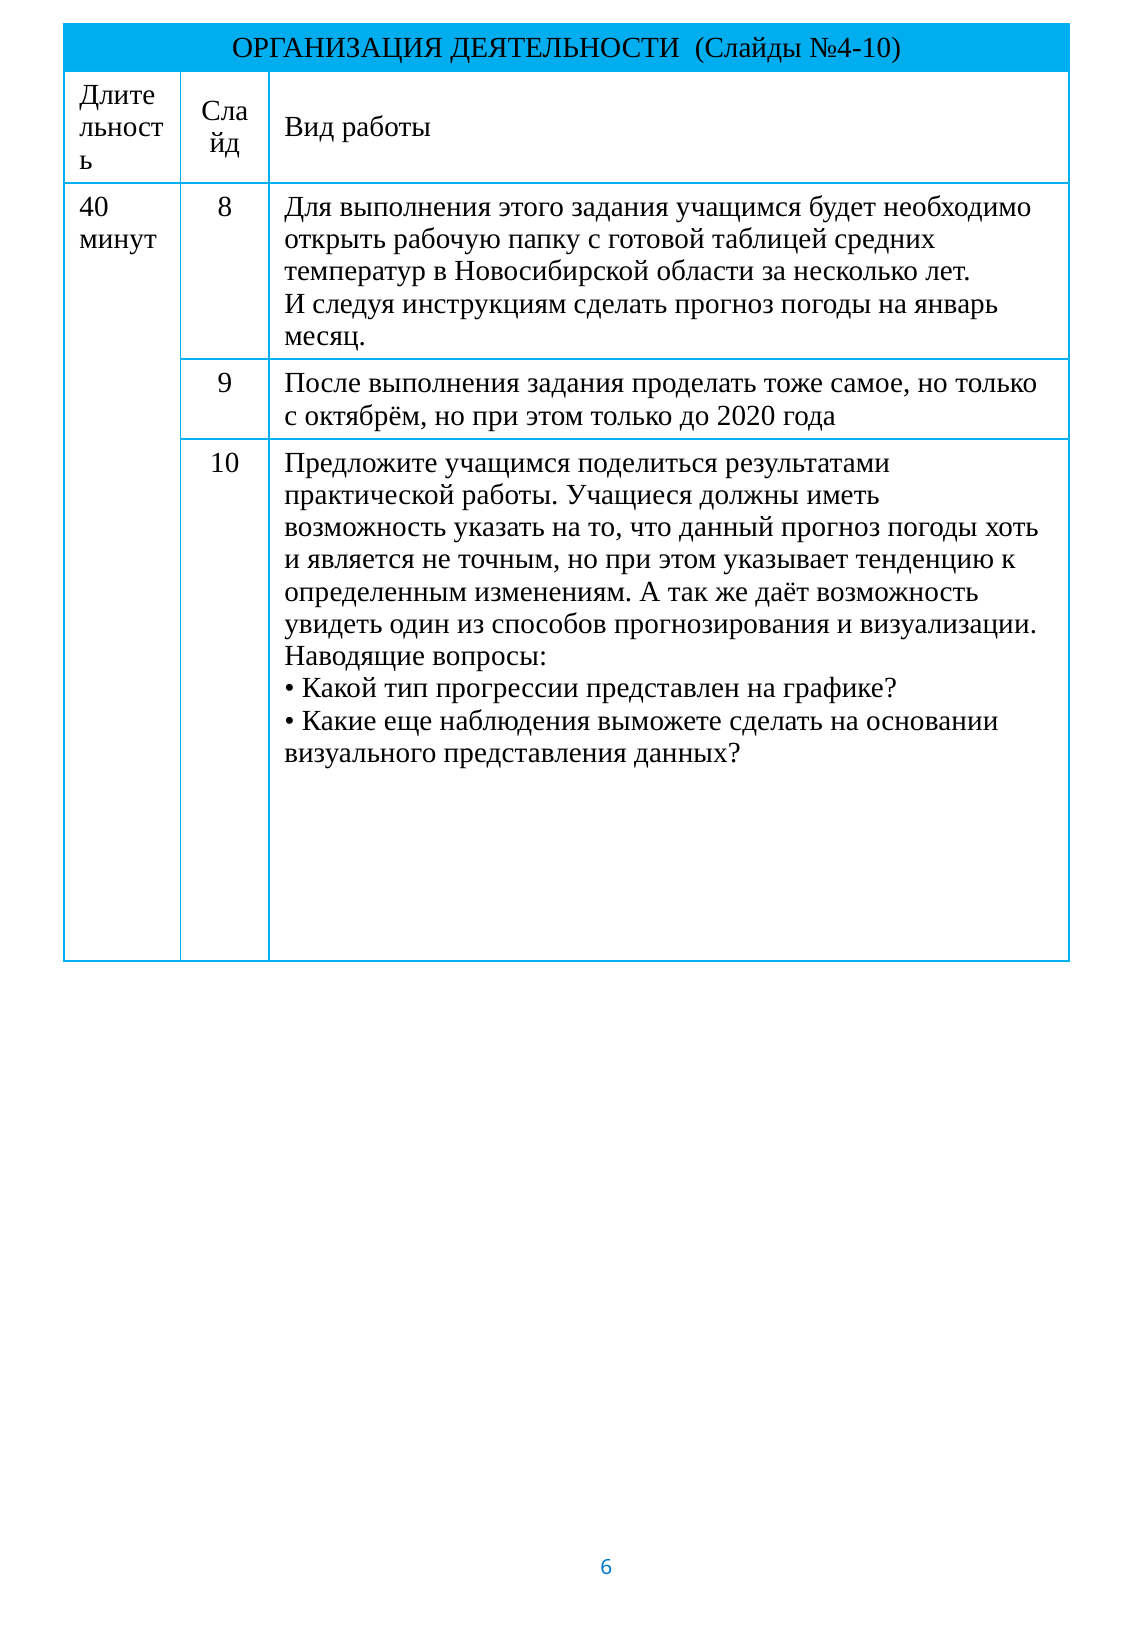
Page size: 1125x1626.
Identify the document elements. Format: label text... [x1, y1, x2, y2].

table_cell Для выполнения этого задания учащимся будет необходимо открыть рабочую папку с готовой таблицей средних температур в Новосибирской области за несколько лет. И следуя инструкциям сделать прогноз погоды на январь месяц. [270, 184, 1068, 358]
table_cell 10 [181, 440, 268, 960]
table_header ОРГАНИЗАЦИЯ ДЕЯТЕЛЬНОСТИ (Слайды №4-10) [65, 25, 1068, 70]
table_cell После выполнения задания проделать тоже самое, но только с октябрём, но при этом только до 2020 года [270, 360, 1068, 438]
table_cell Слайд [181, 72, 268, 182]
table_cell 8 [181, 184, 268, 358]
table_cell Вид работы [270, 72, 1068, 182]
text_box 6 [495, 1546, 627, 1590]
table_cell 40 минут [65, 184, 180, 960]
table_cell 9 [181, 360, 268, 438]
table_cell Предложите учащимся поделиться результатами практической работы. Учащиеся должны иметь возможность указать на то, что данный прогноз погоды хоть и является не точным, но при этом указывает тенденцию к определенным изменениям. А так же даёт возможность увидеть один из способов прогнозирования и визуализации. Наводящие вопросы: • Какой тип прогрессии представлен на графике? • Какие еще наблюдения выможете сделать на основании визуального представления данных? [270, 440, 1068, 960]
table_cell Длительность [65, 72, 180, 182]
